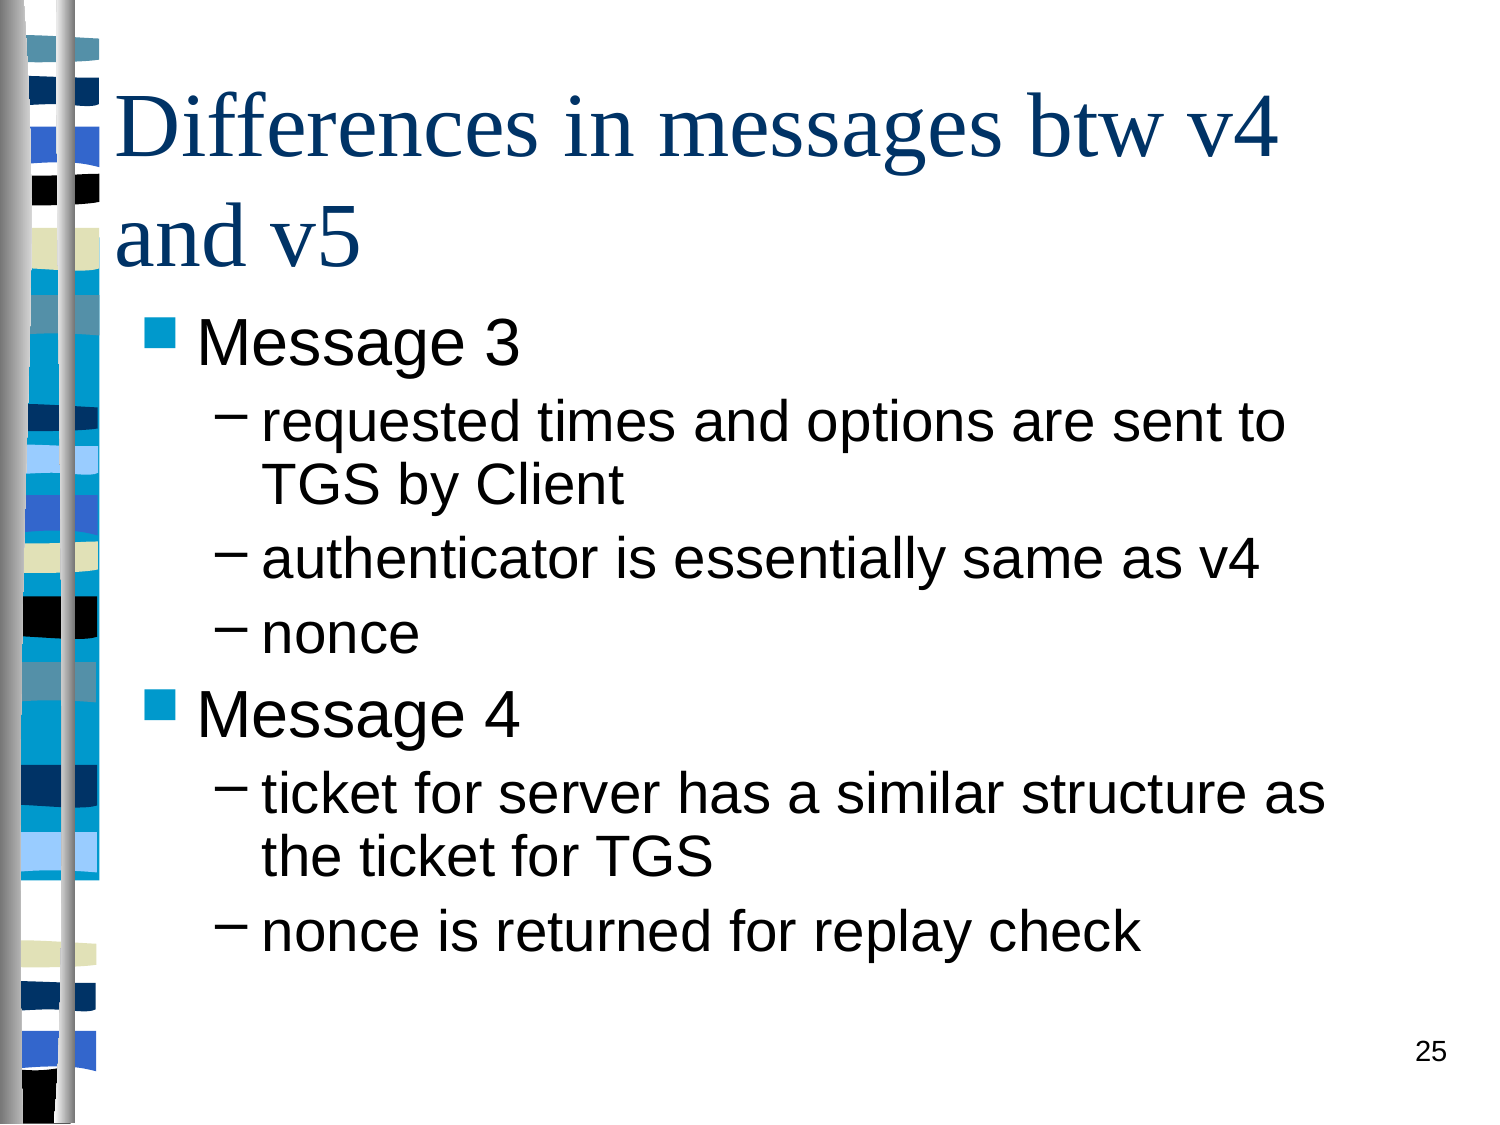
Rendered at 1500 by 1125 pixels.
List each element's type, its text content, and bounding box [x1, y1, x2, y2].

title Differences in messages btw v4 and v5 [99, 125, 1438, 225]
slide_number 25 [1149, 1024, 1463, 1101]
list Message 3 requested times and options are sent to TGS by Client authenticator is essentially same as v4 nonce Message 4 ticket for server has a similar structure as the ticket for TGS nonce is returned for replay check [125, 299, 1400, 988]
